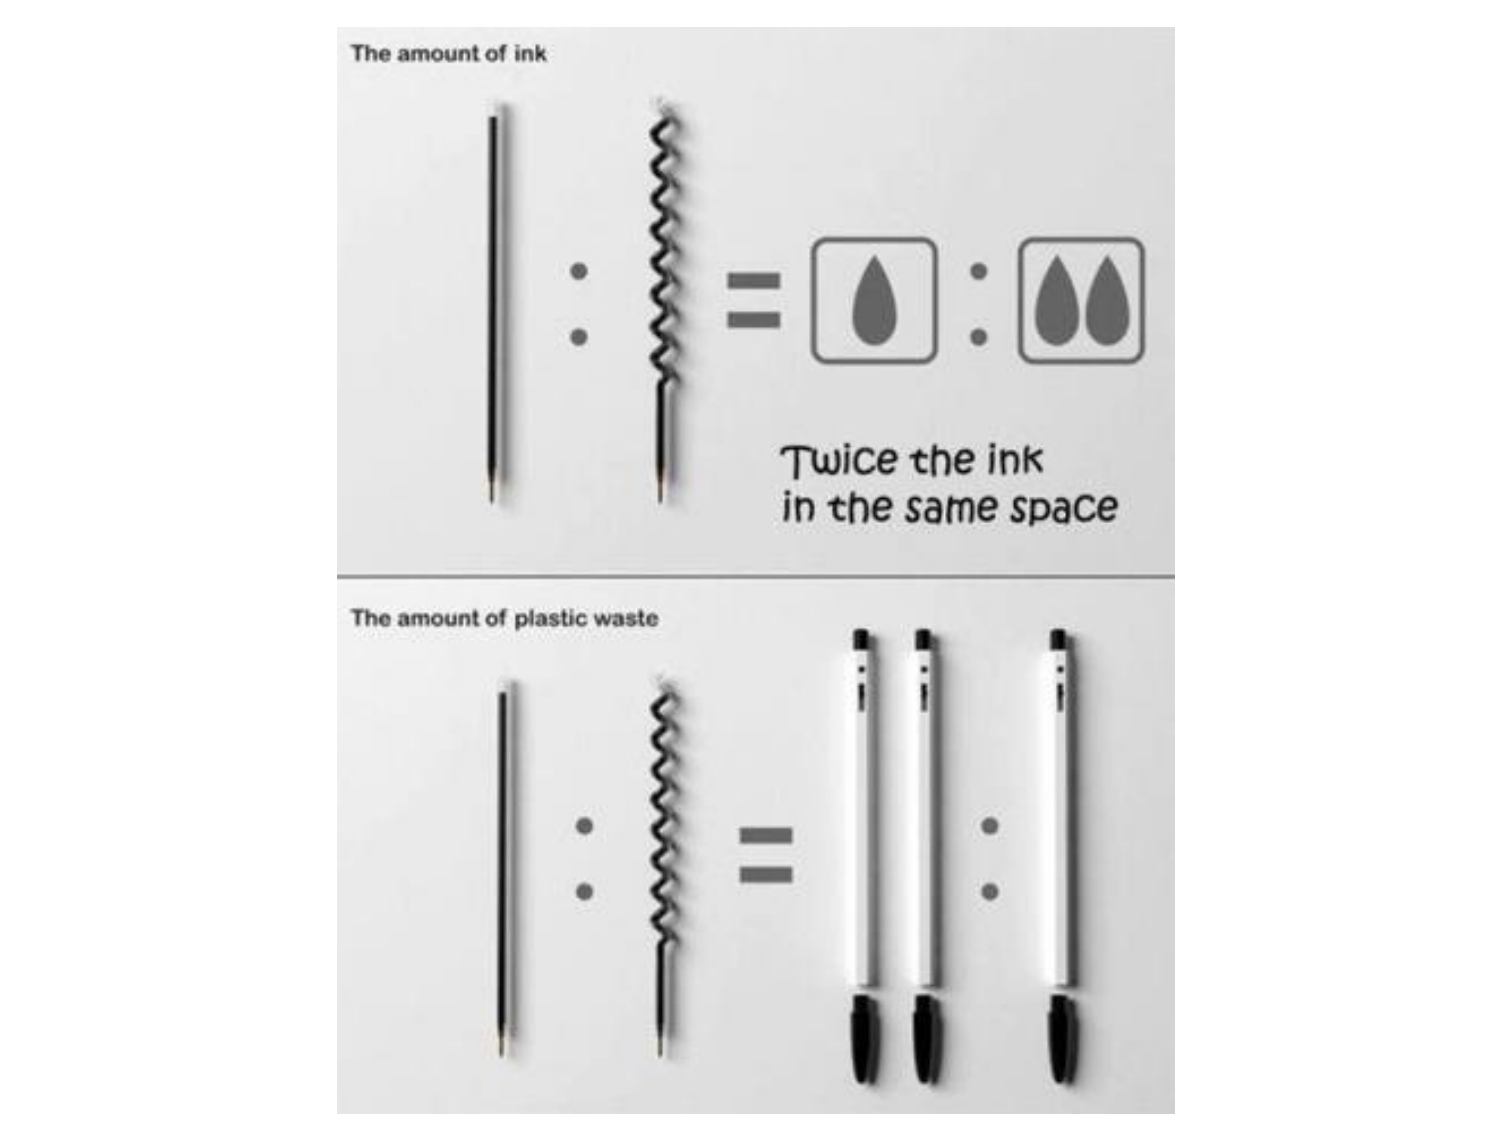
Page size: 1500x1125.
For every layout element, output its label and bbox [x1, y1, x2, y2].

picture [337, 27, 1176, 1114]
